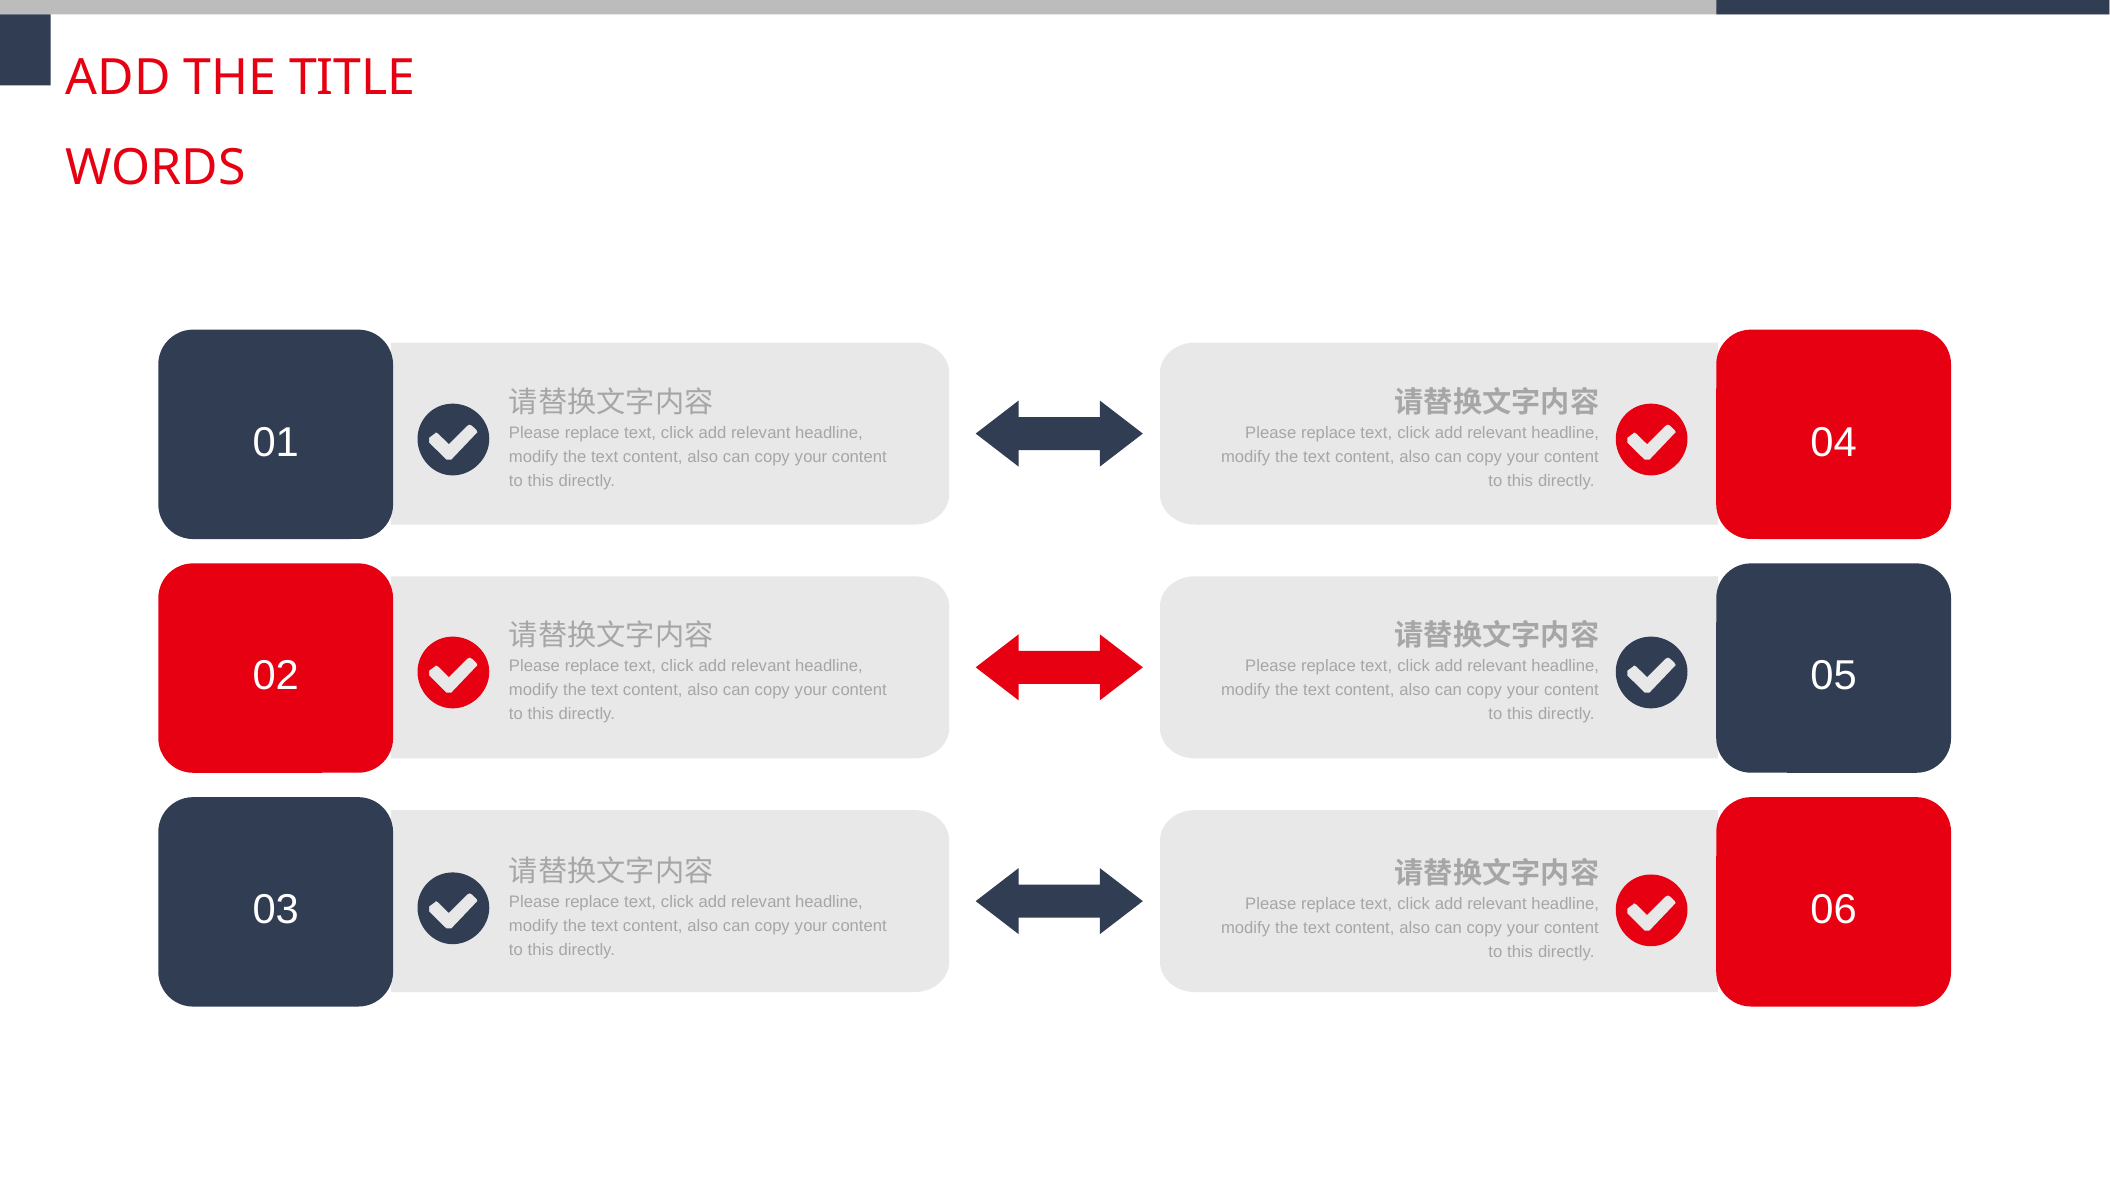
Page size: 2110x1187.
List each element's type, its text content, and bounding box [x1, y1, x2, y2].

text_box 02 [157, 562, 395, 774]
text_box [1615, 636, 1688, 709]
text_box 03 [157, 796, 395, 1008]
text_box 05 [1715, 562, 1953, 774]
text_box [1158, 809, 1720, 994]
text_box [1615, 874, 1688, 947]
text_box 请替换文字内容 Please replace text, click add relevant headline, modify the text content, also can copy your content to this directly. [1211, 376, 1600, 490]
text_box [417, 872, 490, 945]
text_box [1158, 575, 1720, 760]
text_box 请替换文字内容 Please replace text, click add relevant headline, modify the text content, also can copy your content to this directly. [1211, 609, 1600, 723]
text_box 04 [1715, 328, 1953, 541]
text_box 请替换文字内容 Please replace text, click add relevant headline, modify the text content, also can copy your content to this directly. [508, 376, 897, 490]
text_box [390, 809, 951, 994]
text_box [417, 636, 490, 709]
text_box [417, 403, 490, 476]
text_box [974, 865, 1145, 937]
text_box [390, 575, 951, 760]
text_box 请替换文字内容 Please replace text, click add relevant headline, modify the text content, also can copy your content to this directly. [508, 609, 897, 723]
text_box [390, 341, 951, 526]
text_box [974, 632, 1145, 703]
text_box 06 [1715, 796, 1953, 1008]
text_box [974, 398, 1145, 469]
text_box [1158, 341, 1720, 526]
text_box 请替换文字内容 Please replace text, click add relevant headline, modify the text content, also can copy your content to this directly. [508, 844, 897, 959]
text_box 请替换文字内容 Please replace text, click add relevant headline, modify the text content, also can copy your content to this directly. [1211, 847, 1600, 961]
text_box [1615, 403, 1688, 476]
text_box ADD THE TITLE WORDS [50, 7, 583, 202]
text_box 01 [157, 328, 395, 541]
